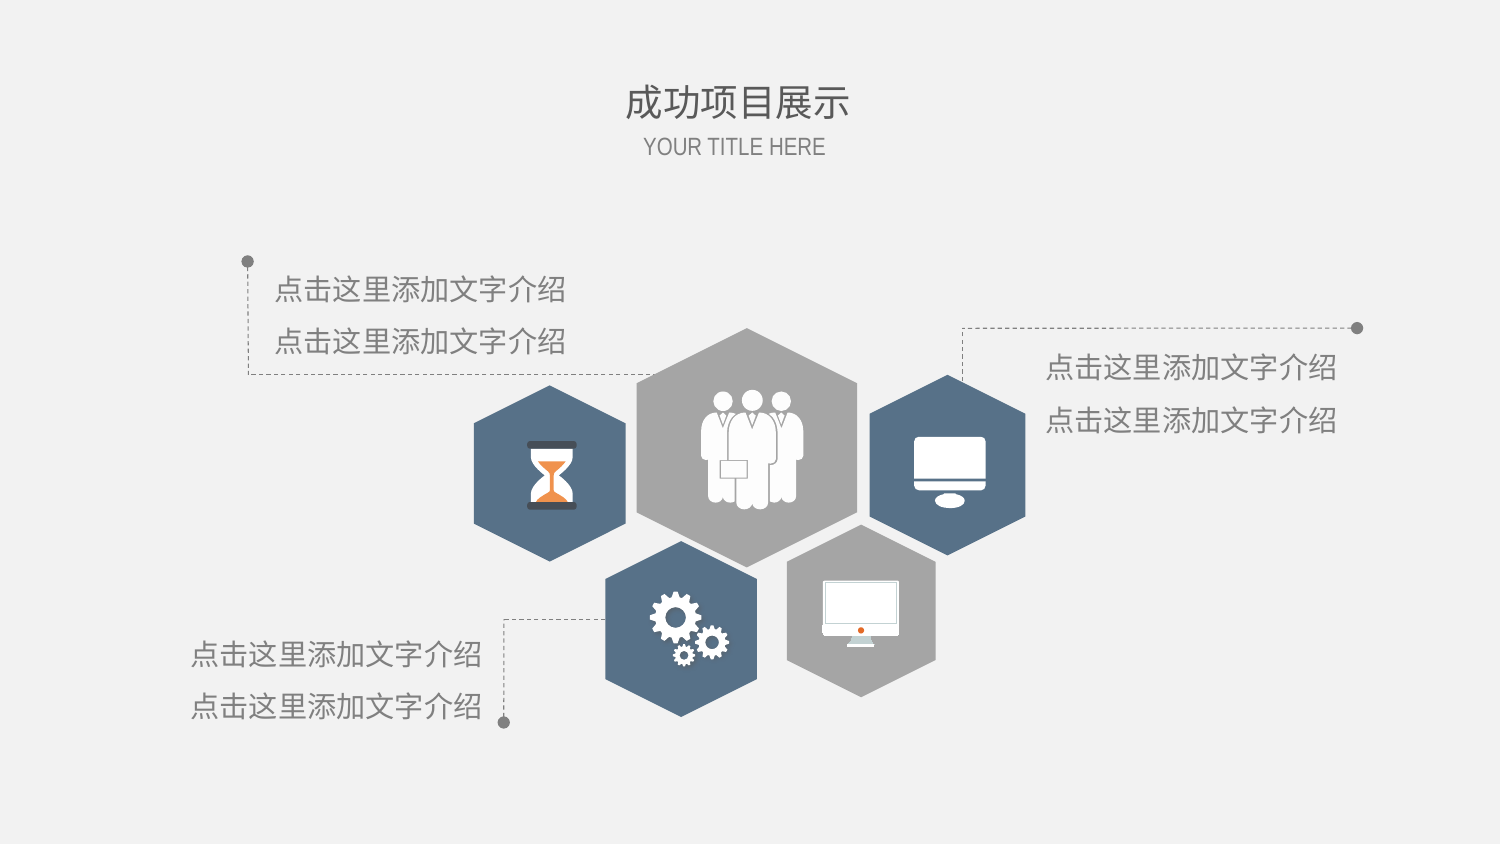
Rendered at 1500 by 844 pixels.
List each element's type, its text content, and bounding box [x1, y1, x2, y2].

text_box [869, 374, 1026, 556]
text_box 点击这里添加文字介绍 点击这里添加文字介绍 [175, 611, 530, 732]
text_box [636, 328, 858, 568]
text_box 点击这里添加文字介绍 点击这里添加文字介绍 [1160, 324, 1385, 445]
text_box 成功项目展示 [569, 71, 907, 132]
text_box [605, 541, 757, 718]
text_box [786, 524, 936, 698]
text_box 点击这里添加文字介绍 点击这里添加文字介绍 [259, 246, 614, 366]
text_box 点击这里添加文字介绍 点击这里添加文字介绍 [1030, 324, 1159, 445]
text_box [473, 385, 626, 562]
text_box YOUR TITLE HERE [626, 123, 843, 169]
